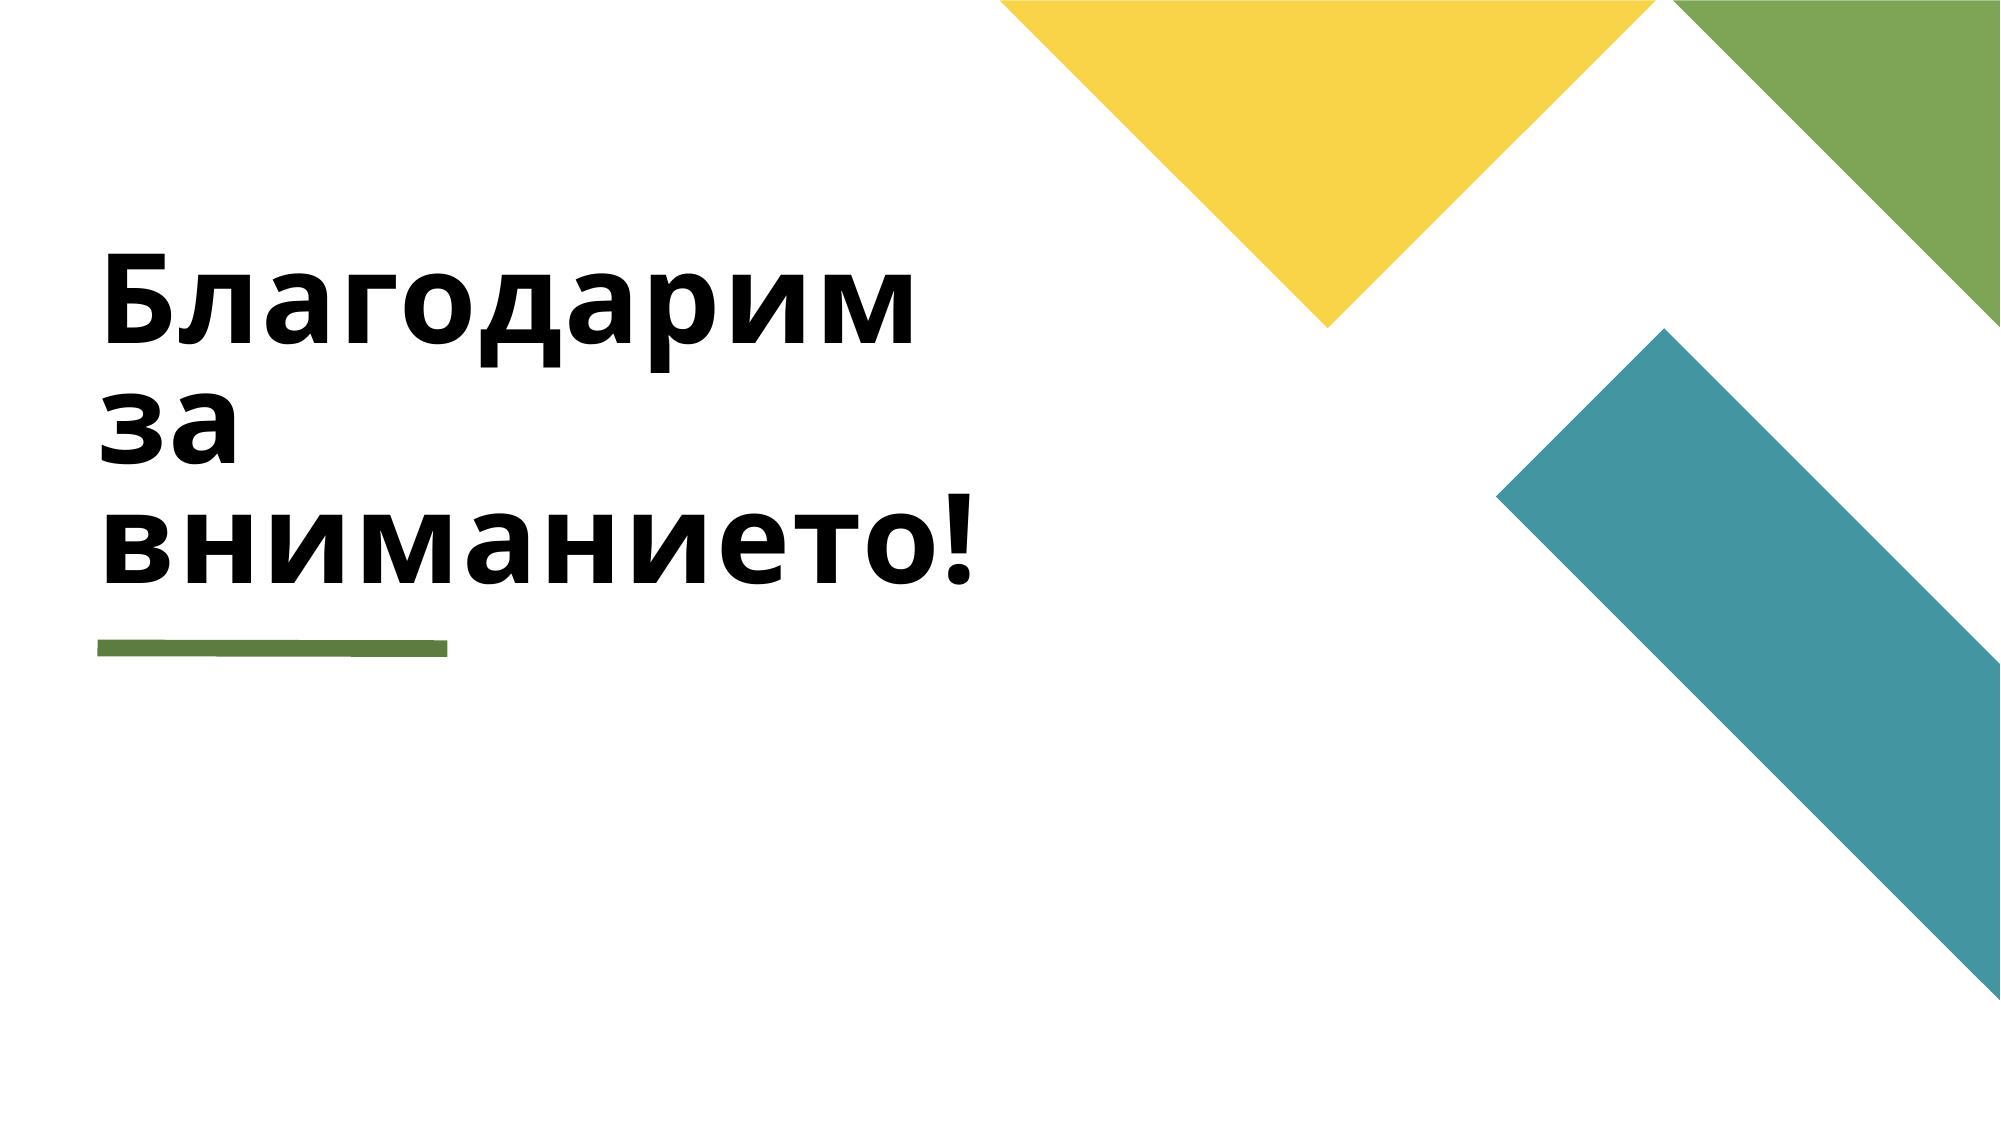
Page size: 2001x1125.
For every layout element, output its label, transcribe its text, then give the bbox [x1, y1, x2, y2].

title Благодарим за вниманието! [97, 67, 998, 608]
